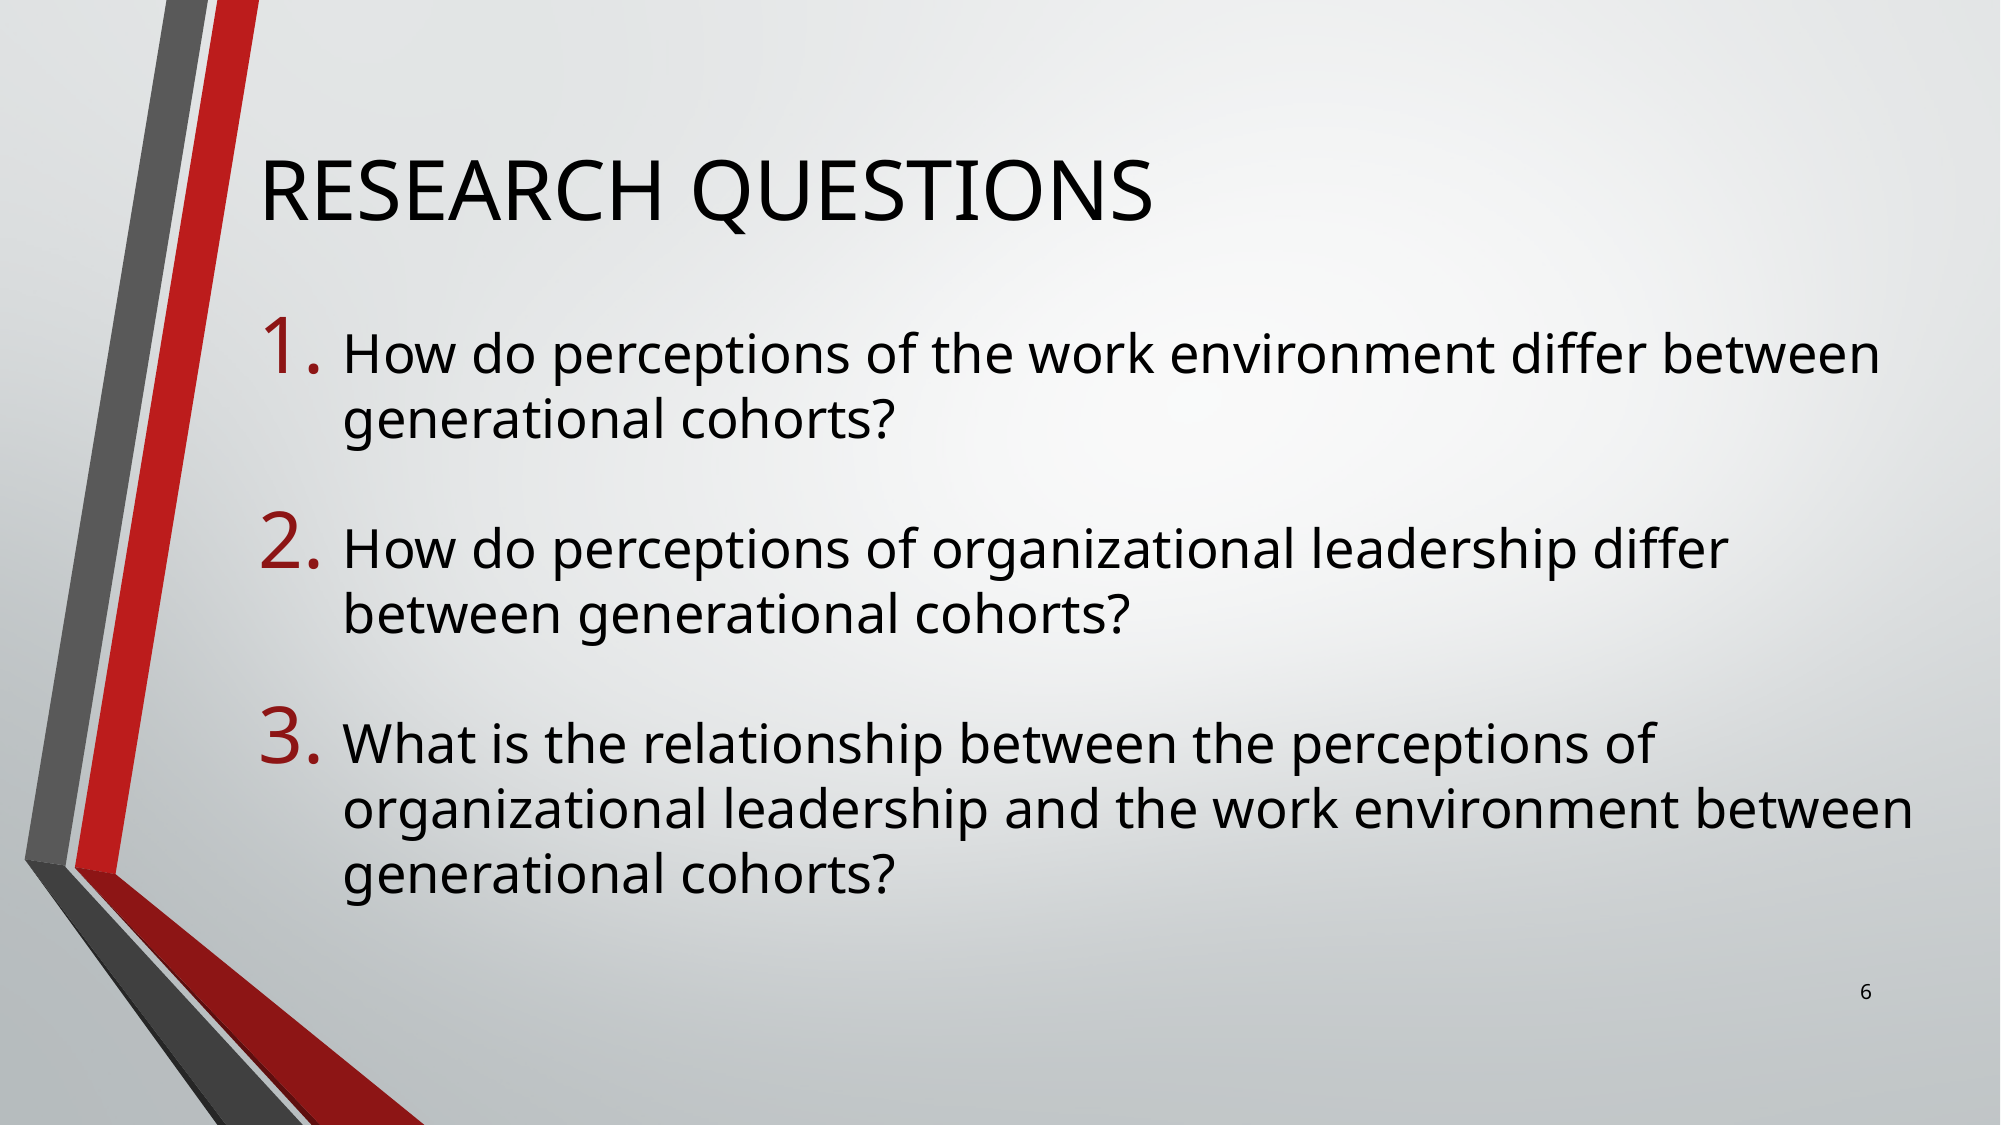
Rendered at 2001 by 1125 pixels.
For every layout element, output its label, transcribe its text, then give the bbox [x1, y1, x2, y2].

title RESEARCH QUESTIONS [243, 112, 1887, 263]
slide_number 6 [1796, 962, 1887, 1023]
list How do perceptions of the work environment differ between generational cohorts? How do perceptions of organizational leadership differ between generational cohorts? What is the relationship between the perceptions of organizational leadership and the work environment between generational cohorts? [243, 299, 1932, 1013]
